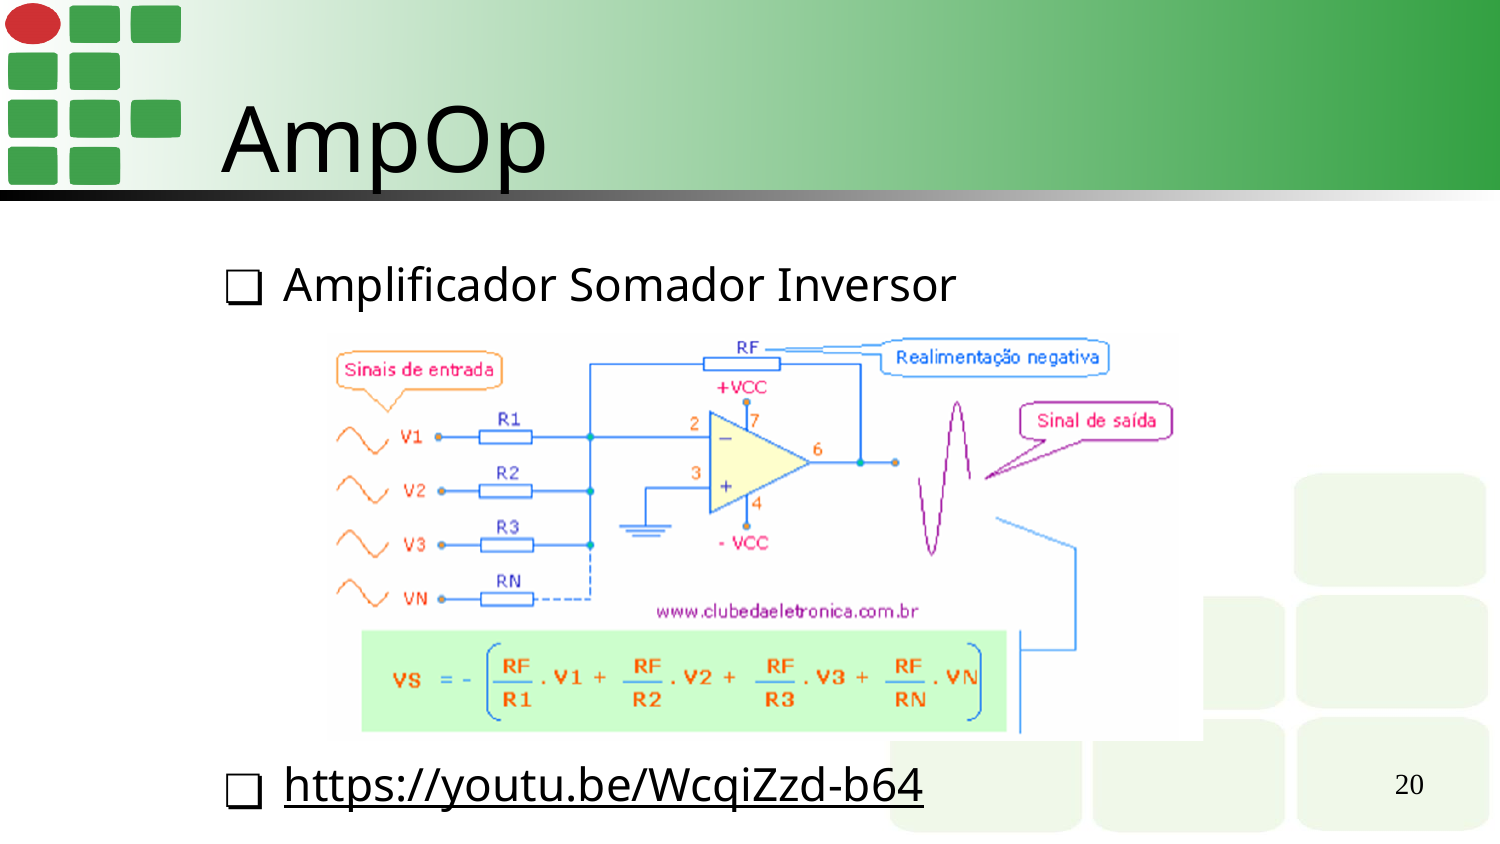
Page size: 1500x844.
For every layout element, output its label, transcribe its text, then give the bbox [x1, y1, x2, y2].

text_box https://youtu.be/WcqiZzd-b64 [193, 748, 1469, 824]
picture [296, 323, 1495, 835]
text_box Amplificador Somador Inversor [193, 248, 1469, 324]
text_box AmpOp [206, 26, 1468, 207]
picture [5, 3, 181, 185]
